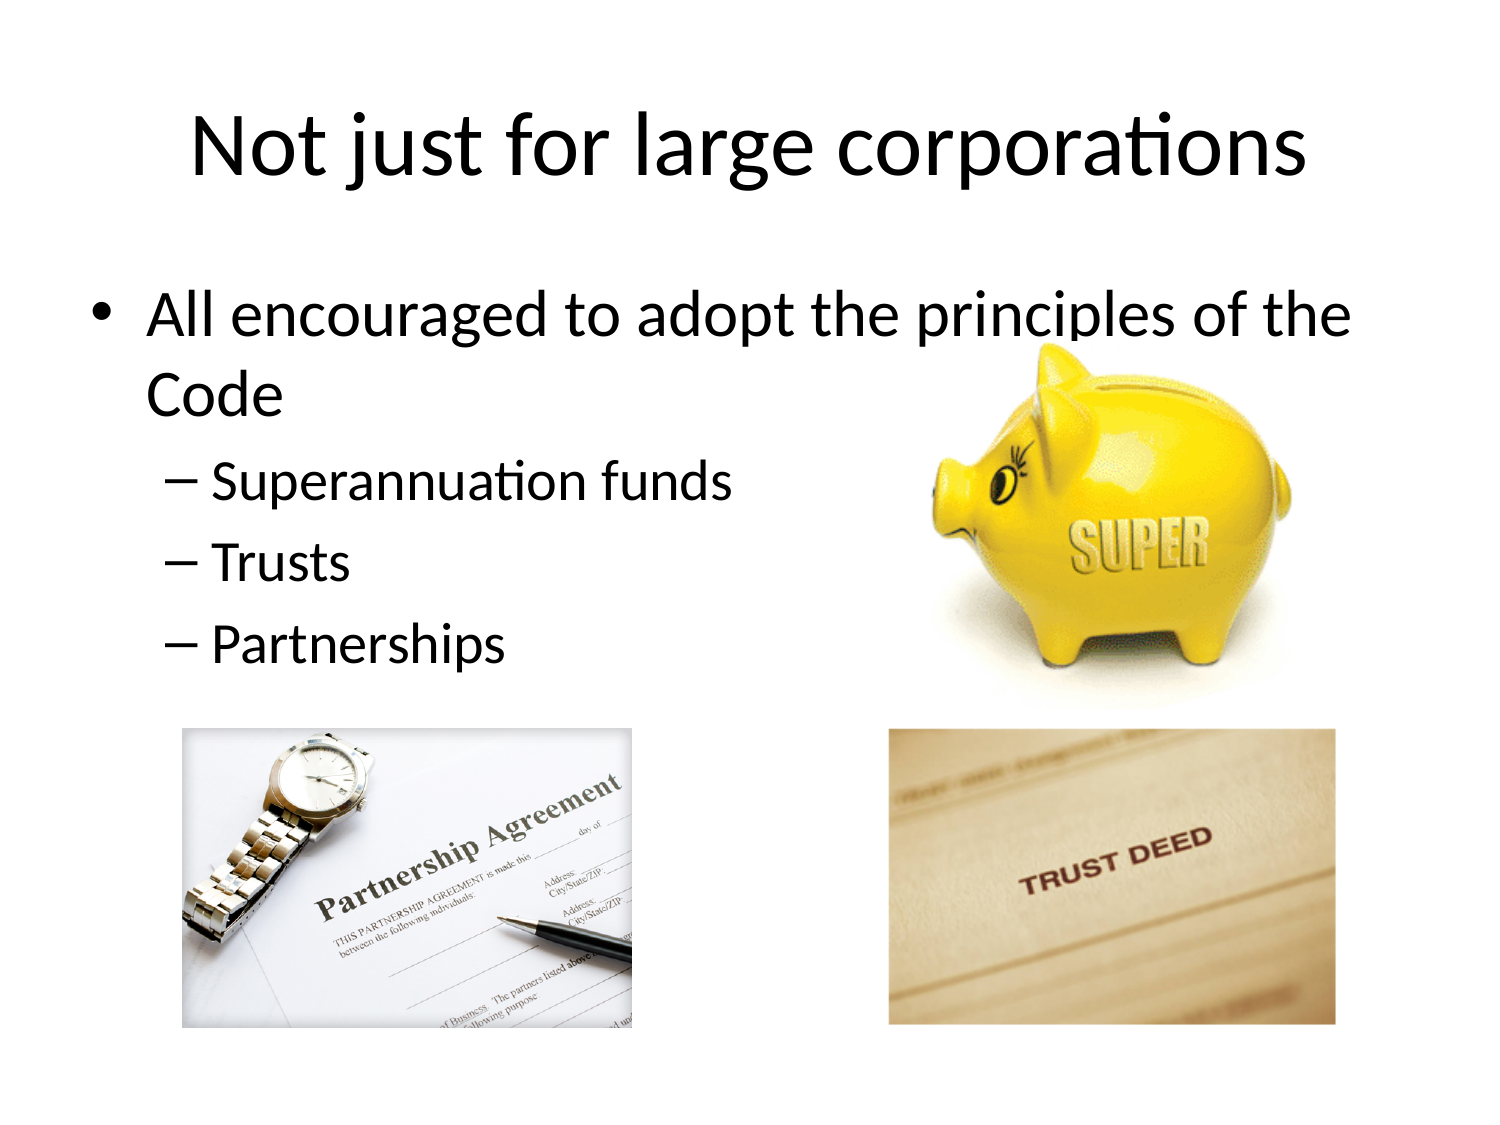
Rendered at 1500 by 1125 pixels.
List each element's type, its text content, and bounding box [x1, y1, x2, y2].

picture [886, 725, 1339, 1028]
title Not just for large corporations [75, 45, 1425, 233]
picture [926, 341, 1298, 709]
picture [182, 728, 632, 1028]
list All encouraged to adopt the principles of the Code Superannuation funds Trusts Partnerships [75, 262, 1425, 1005]
